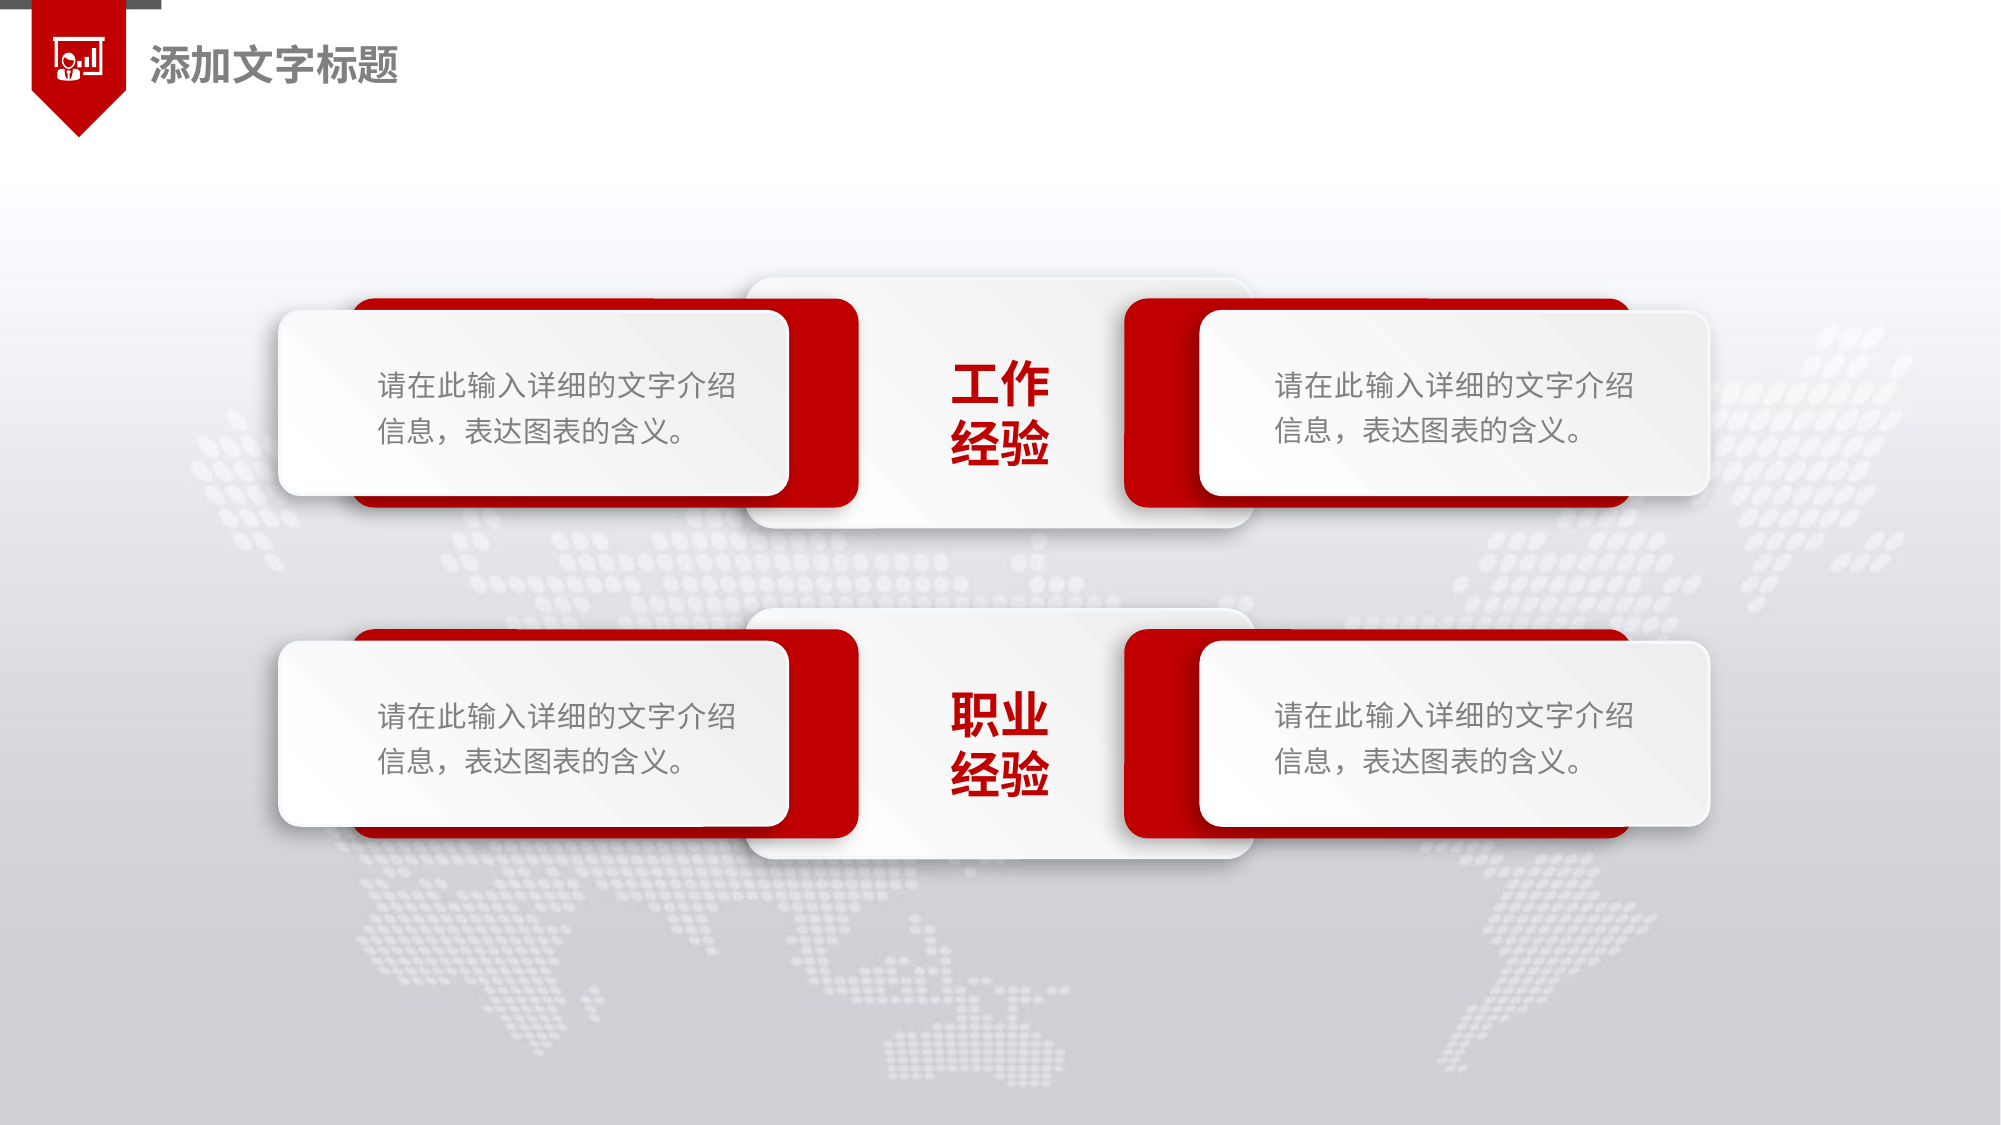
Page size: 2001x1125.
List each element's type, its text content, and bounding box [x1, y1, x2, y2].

text_box 请在此输入详细的文字介绍信息，表达图表的含义。 [1260, 679, 1650, 786]
text_box [277, 309, 790, 497]
text_box 职业 经验 [867, 677, 1102, 810]
text_box 请在此输入详细的文字介绍信息，表达图表的含义。 [362, 680, 753, 787]
text_box [827, 810, 1140, 860]
text_box 请在此输入详细的文字介绍信息，表达图表的含义。 [1260, 349, 1650, 455]
text_box [277, 640, 790, 828]
picture [0, 0, 2001, 1125]
text_box [357, 296, 861, 510]
text_box [1198, 640, 1712, 828]
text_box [31, 0, 127, 138]
text_box 请在此输入详细的文字介绍信息，表达图表的含义。 [362, 349, 753, 456]
text_box [773, 479, 1140, 530]
text_box [1122, 296, 1626, 510]
text_box [1122, 627, 1626, 841]
text_box [749, 276, 1252, 347]
text_box 工作 经验 [867, 347, 1102, 479]
text_box [0, 0, 29, 12]
text_box [356, 627, 861, 841]
text_box [749, 607, 1252, 677]
text_box [1198, 309, 1712, 497]
text_box [129, 0, 164, 12]
text_box 添加文字标题 [137, 33, 457, 95]
